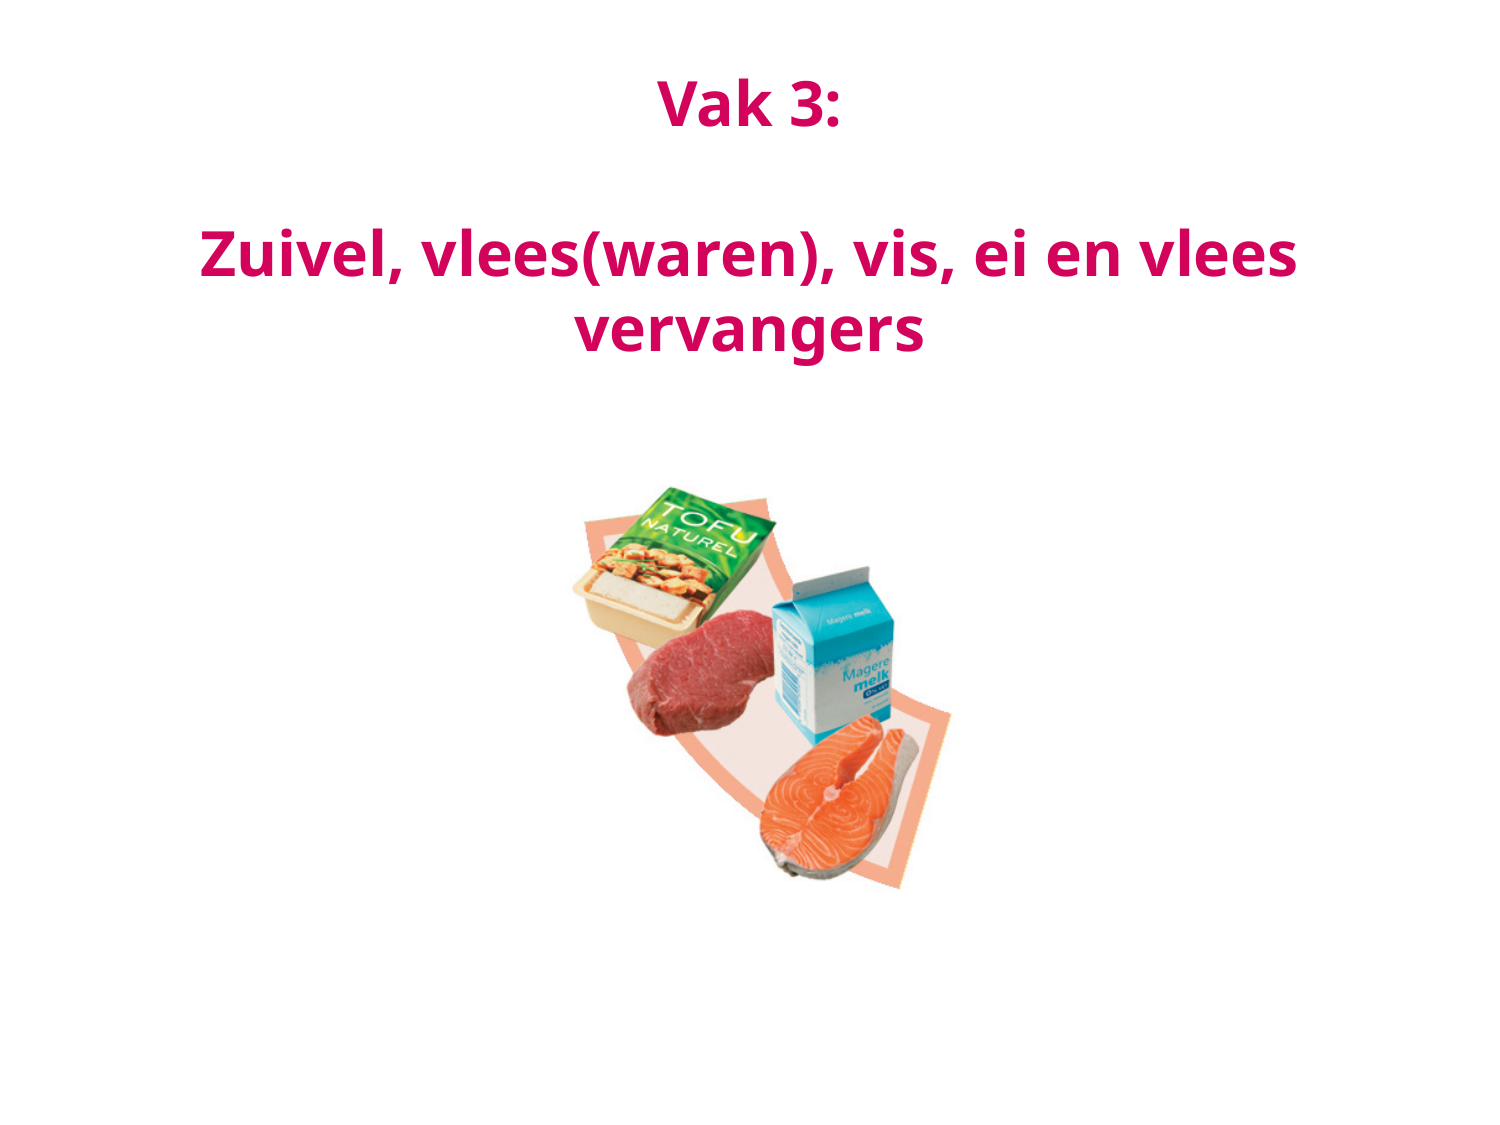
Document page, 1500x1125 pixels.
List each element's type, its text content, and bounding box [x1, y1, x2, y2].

title Vak 3: Zuivel, vlees(waren), vis, ei en vlees vervangers [75, 45, 1425, 233]
picture [525, 455, 985, 936]
